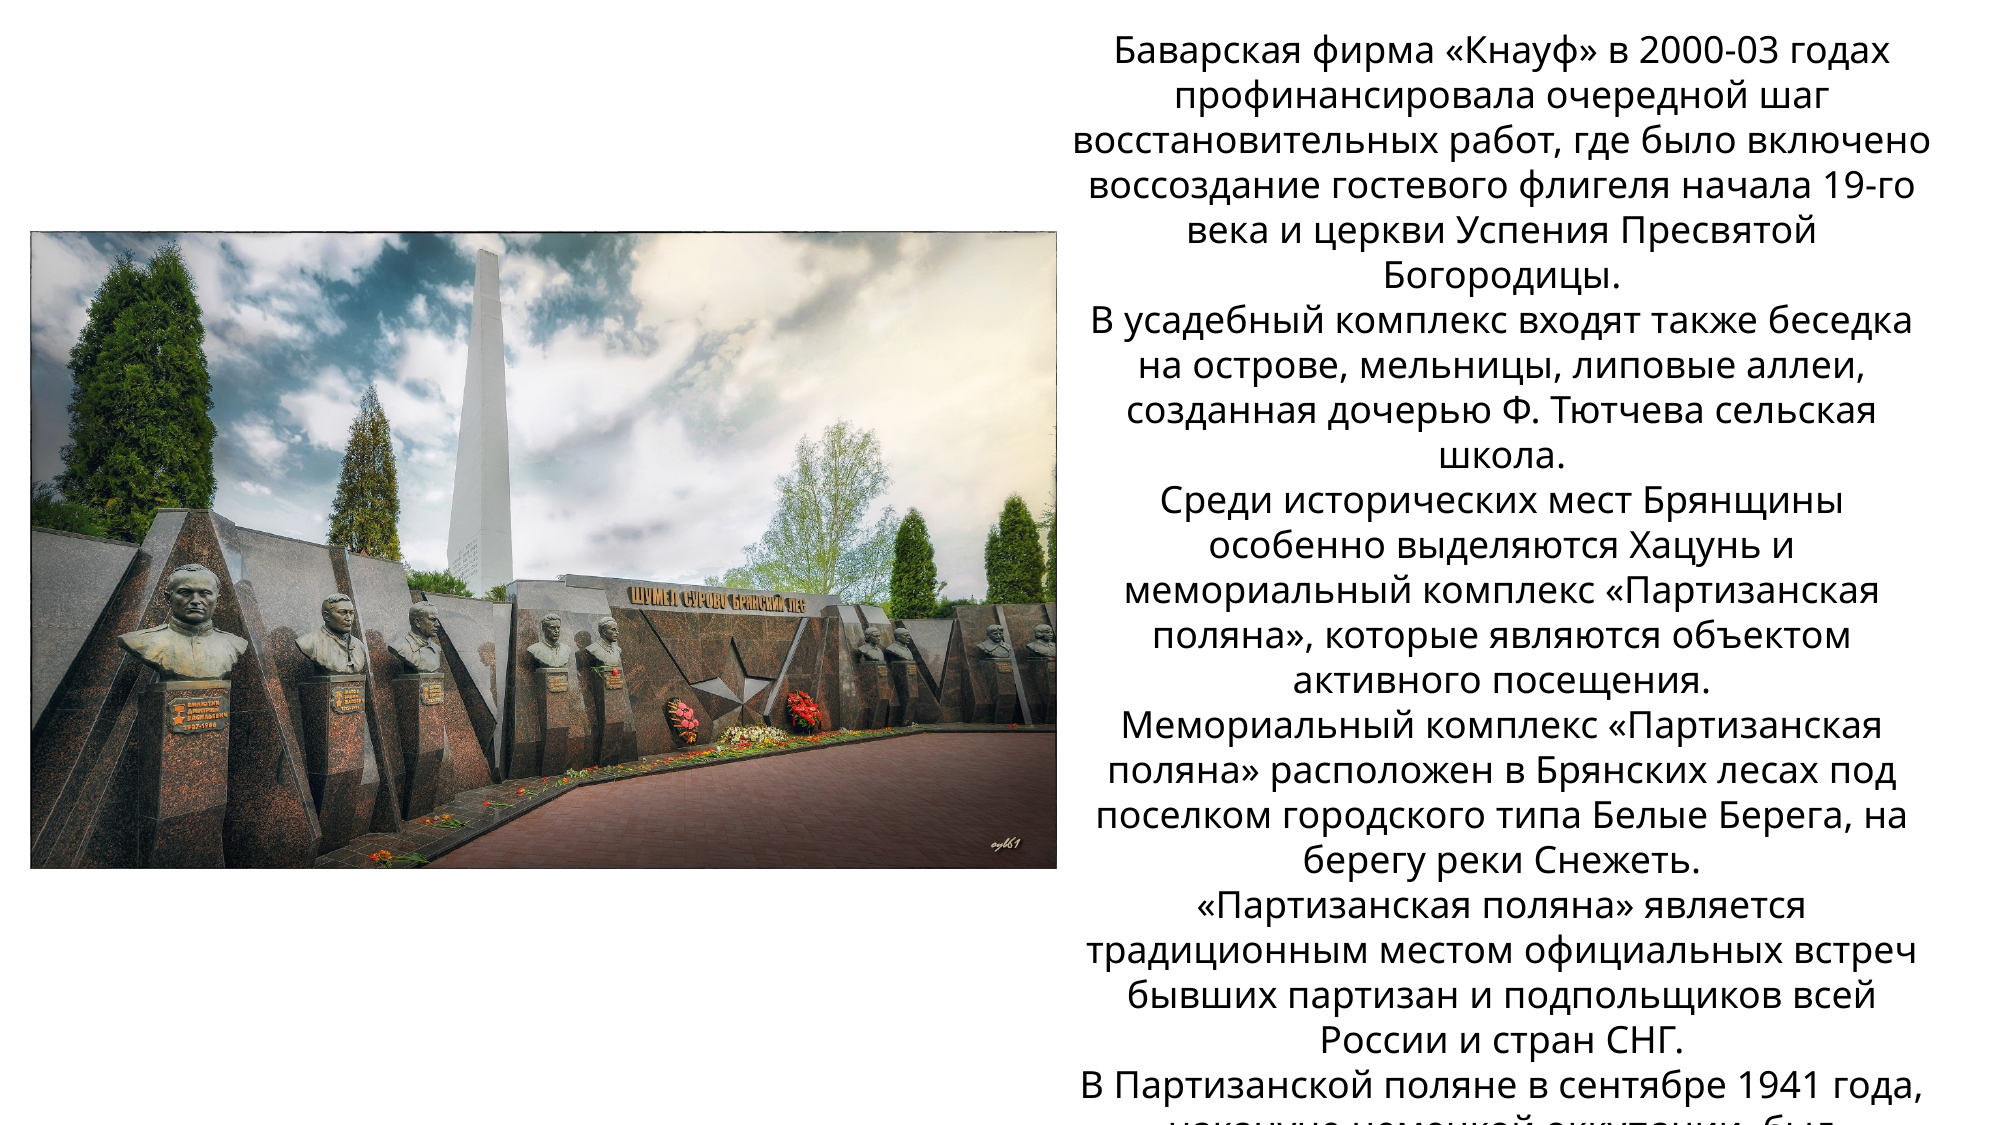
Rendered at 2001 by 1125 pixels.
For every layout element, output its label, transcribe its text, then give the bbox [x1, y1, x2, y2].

text_box Баварская фирма «Кнауф» в 2000-03 годах профинансировала очередной шаг восстановительных работ, где было включено воссоздание гостевого флигеля начала 19-го века и церкви Успения Пресвятой Богородицы. В усадебный комплекс входят также беседка на острове, мельницы, липовые аллеи, созданная дочерью Ф. Тютчева сельская школа. Среди исторических мест Брянщины особенно выделяются Хацунь и мемориальный комплекс «Партизанская поляна», которые являются объектом активного посещения. Мемориальный комплекс «Партизанская поляна» расположен в Брянских лесах под поселком городского типа Белые Берега, на берегу реки Снежеть. «Партизанская поляна» является традиционным местом официальных встреч бывших партизан и подпольщиков всей России и стран СНГ. В Партизанской поляне в сентябре 1941 года, накануне немецкой оккупации, был организован общий сбор Брянских партизанских отрядов, откуда они начали свой боевой путь, «священную борьбу за свободу и независимость Родины». [1056, 18, 1948, 1125]
picture [29, 230, 1057, 869]
